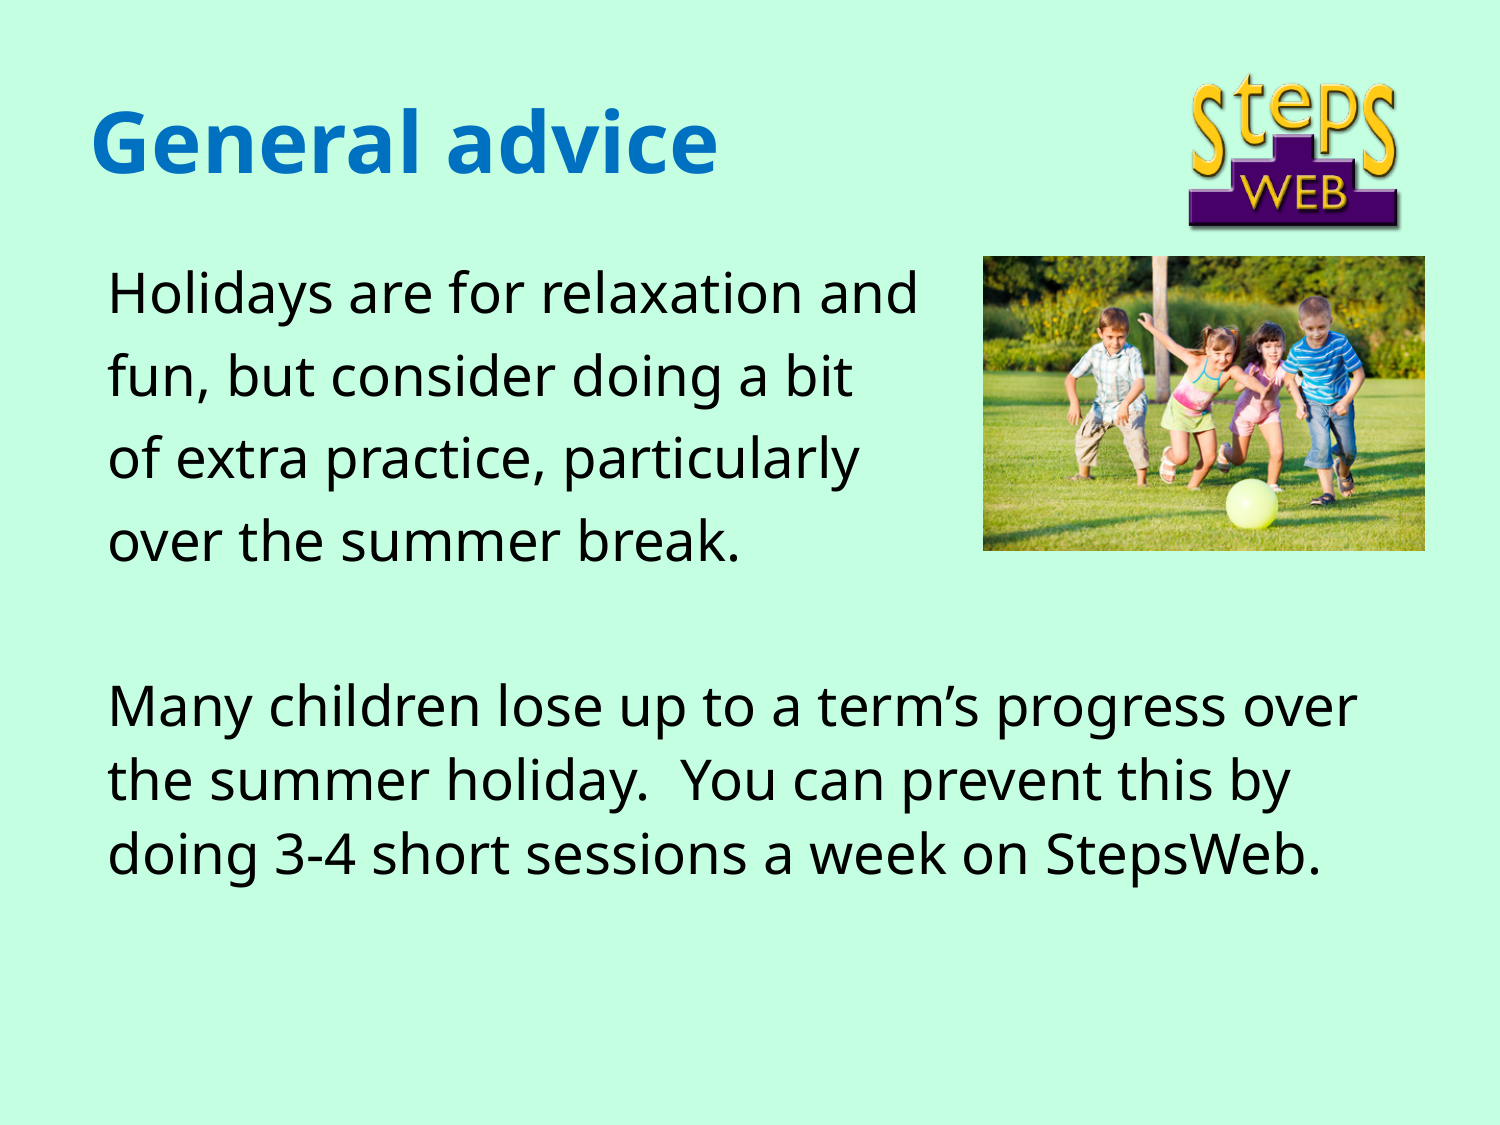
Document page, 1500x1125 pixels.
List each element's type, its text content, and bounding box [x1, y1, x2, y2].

title General advice [75, 45, 1425, 233]
picture [983, 255, 1426, 551]
list Holidays are for relaxation and fun, but consider doing a bit of extra practice, particularly over the summer break. Many children lose up to a term’s progress over the summer holiday. You can prevent this by doing 3-4 short sessions a week on StepsWeb. [75, 243, 1425, 1047]
picture [1186, 71, 1403, 233]
